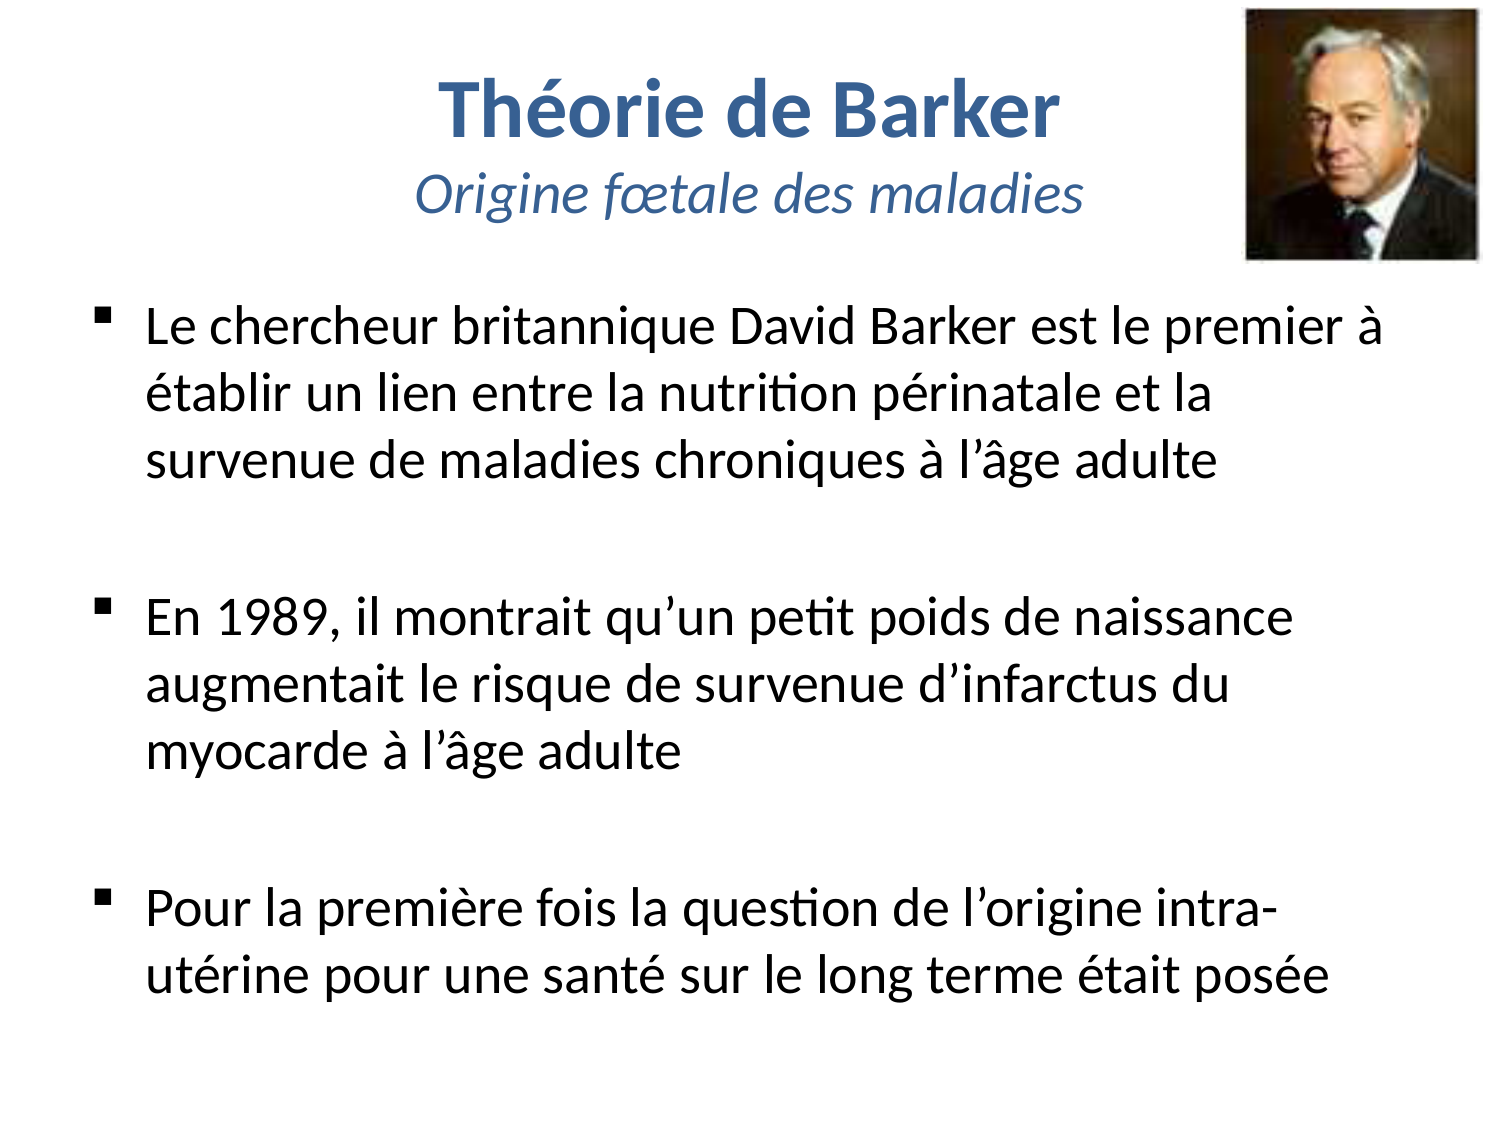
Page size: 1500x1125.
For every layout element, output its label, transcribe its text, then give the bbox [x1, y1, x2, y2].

title Théorie de Barker Origine fœtale des maladies [75, 45, 1235, 233]
list Le chercheur britannique David Barker est le premier à établir un lien entre la nutrition périnatale et la survenue de maladies chroniques à l’âge adulte En 1989, il montrait qu’un petit poids de naissance augmentait le risque de survenue d’infarctus du myocarde à l’âge adulte Pour la première fois la question de l’origine intra-utérine pour une santé sur le long terme était posée [75, 280, 1425, 1024]
picture [1240, 6, 1483, 264]
